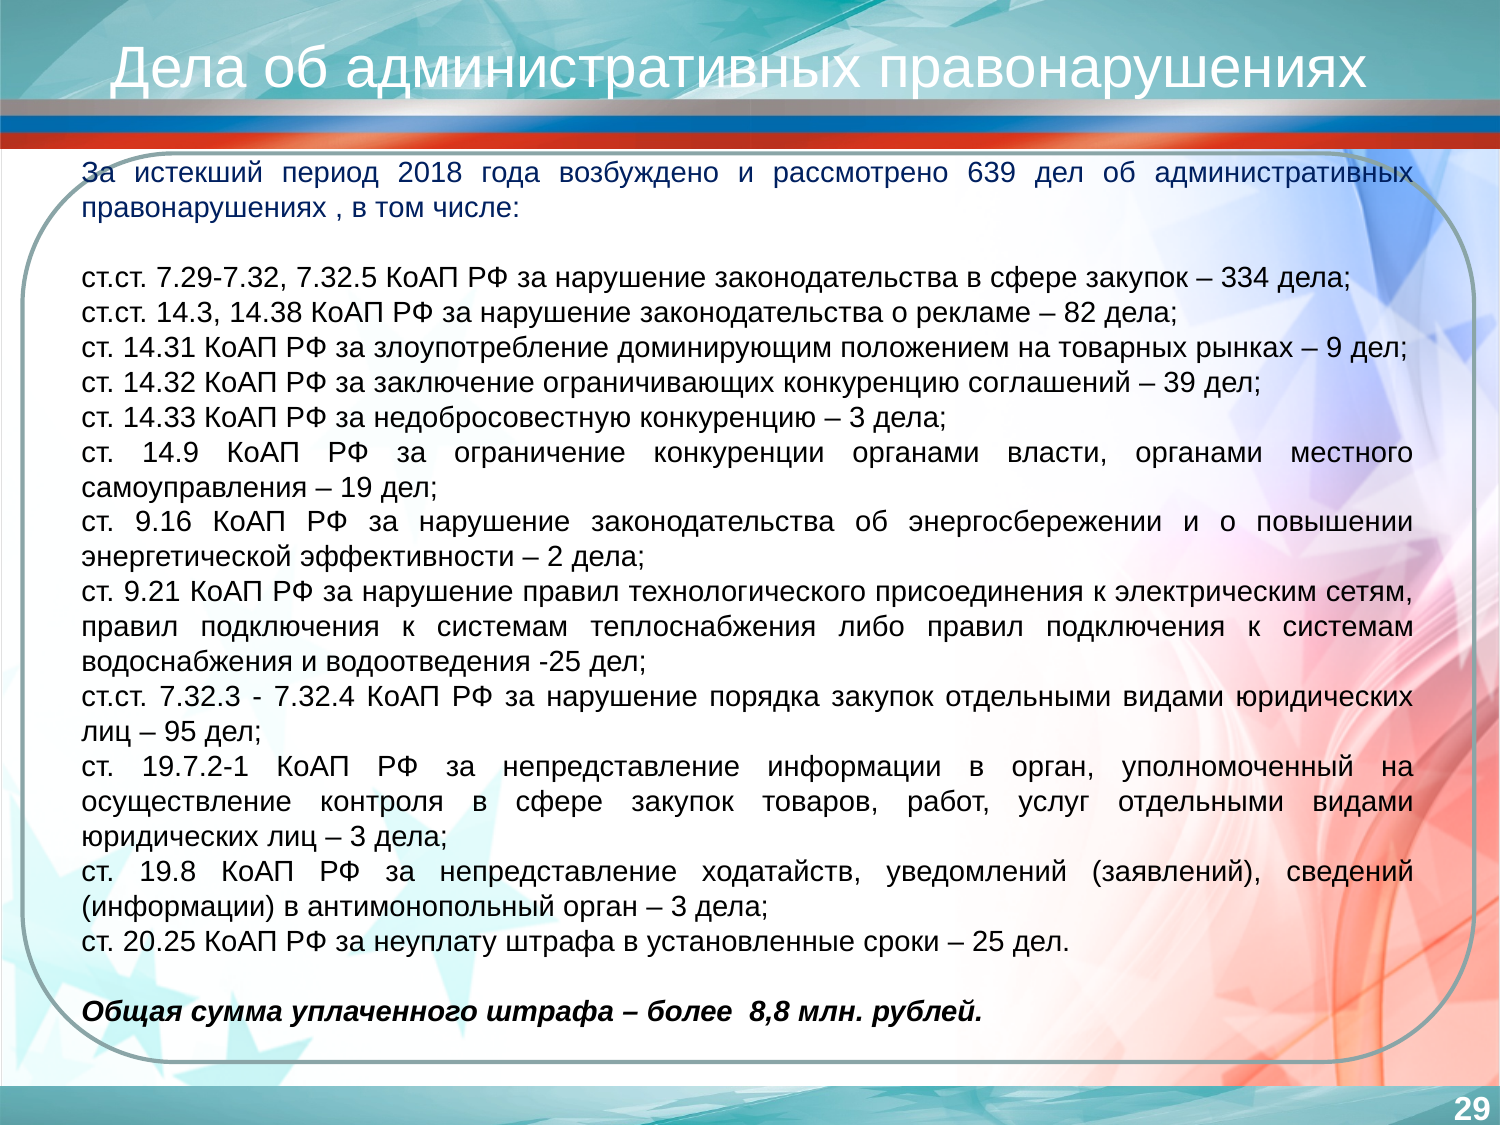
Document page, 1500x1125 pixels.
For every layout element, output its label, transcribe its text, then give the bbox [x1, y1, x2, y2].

slide_number 29 [1155, 1079, 1500, 1125]
text_box За истекший период 2018 года возбуждено и рассмотрено 639 дел об административных правонарушениях , в том числе: ст.ст. 7.29-7.32, 7.32.5 КоАП РФ за нарушение законодательства в сфере закупок – 334 дела; ст.ст. 14.3, 14.38 КоАП РФ за нарушение законодательства о рекламе – 82 дела; ст. 14.31 КоАП РФ за злоупотребление доминирующим положением на товарных рынках – 9 дел; ст. 14.32 КоАП РФ за заключение ограничивающих конкуренцию соглашений – 39 дел; ст. 14.33 КоАП РФ за недобросовестную конкуренцию – 3 дела; ст. 14.9 КоАП РФ за ограничение конкуренции органами власти, органами местного самоуправления – 19 дел; ст. 9.16 КоАП РФ за нарушение законодательства об энергосбережении и о повышении энергетической эффективности – 2 дела; ст. 9.21 КоАП РФ за нарушение правил технологического присоединения к электрическим сетям, правил подключения к системам теплоснабжения либо правил подключения к системам водоснабжения и водоотведения -25 дел; ст.ст. 7.32.3 - 7.32.4 КоАП РФ за нарушение порядка закупок отдельными видами юридических лиц – 95 дел; ст. 19.7.2-1 КоАП РФ за непредставление информации в орган, уполномоченный на осуществление контроля в сфере закупок товаров, работ, услуг отдельными видами юридических лиц – 3 дела; ст. 19.8 КоАП РФ за непредставление ходатайств, уведомлений (заявлений), сведений (информации) в антимонопольный орган – 3 дела; ст. 20.25 КоАП РФ за неуплату штрафа в установленные сроки – 25 дел. Общая сумма уплаченного штрафа – более 8,8 млн. рублей. [20, 151, 1477, 1065]
title Дела об административных правонарушениях [64, 0, 1415, 128]
picture [0, 0, 1500, 1125]
